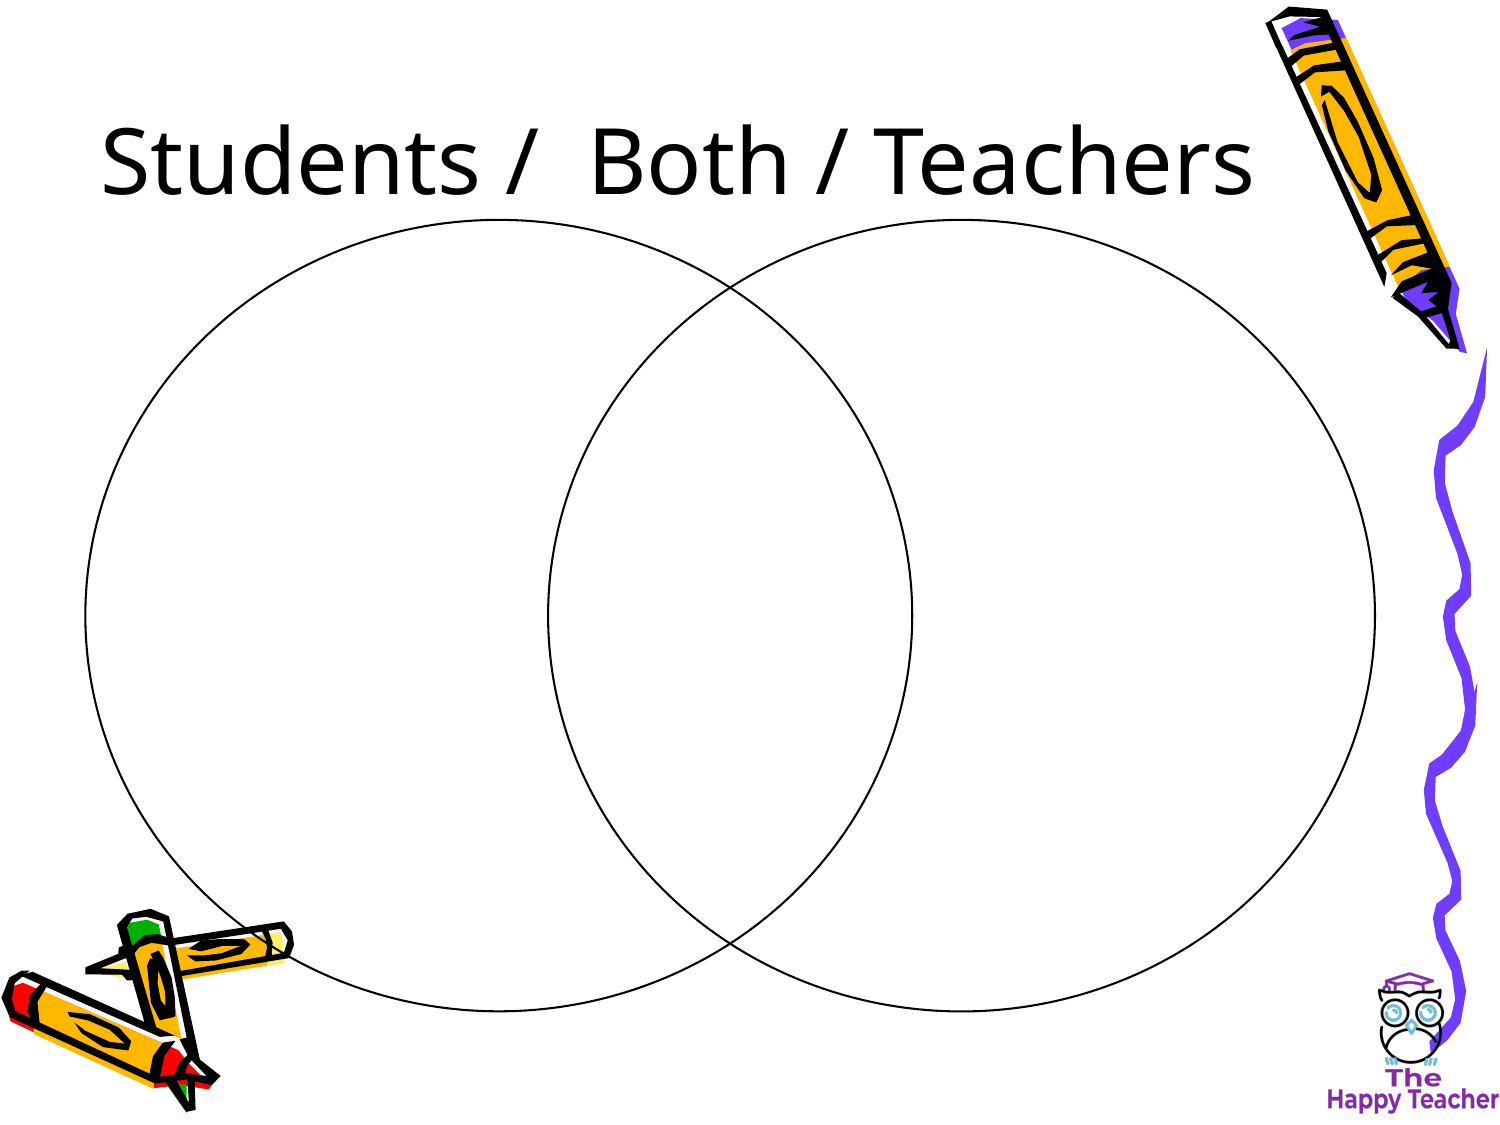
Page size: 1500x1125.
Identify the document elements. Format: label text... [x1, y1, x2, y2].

picture [1328, 972, 1499, 1114]
title Students / Both / Teachers [85, 36, 1449, 221]
text_box [730, 218, 1377, 1013]
text_box [84, 218, 914, 1013]
